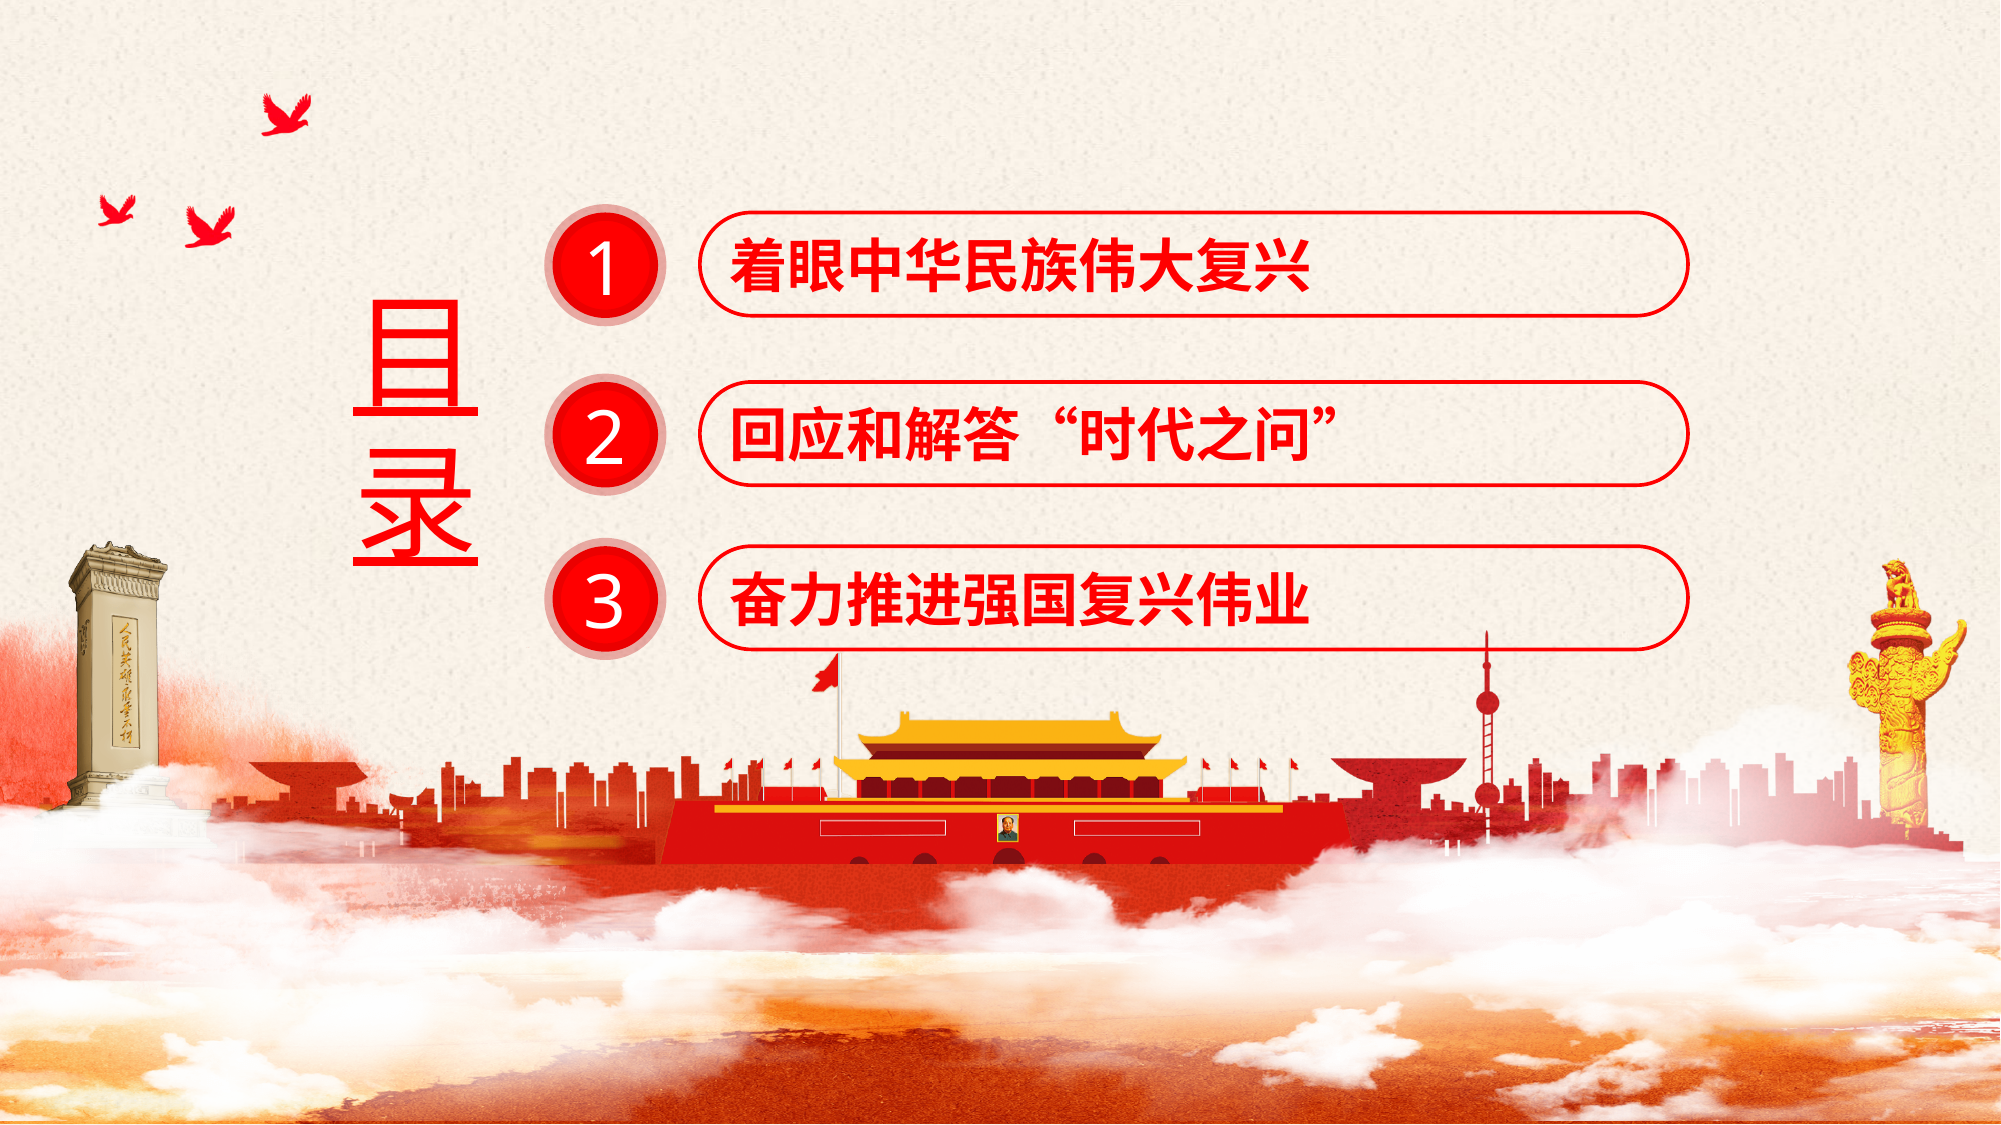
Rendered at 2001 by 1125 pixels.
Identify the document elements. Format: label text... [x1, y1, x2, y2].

picture [0, 0, 2001, 1125]
text_box 1 [551, 211, 660, 264]
text_box 奋力推进强国复兴伟业 [698, 558, 1690, 651]
text_box 着眼中华民族伟大复兴 [698, 211, 1690, 304]
text_box 回应和解答“时代之问” [1671, 393, 1690, 474]
text_box 3 [566, 580, 660, 653]
text_box 目 录 [338, 264, 1671, 580]
